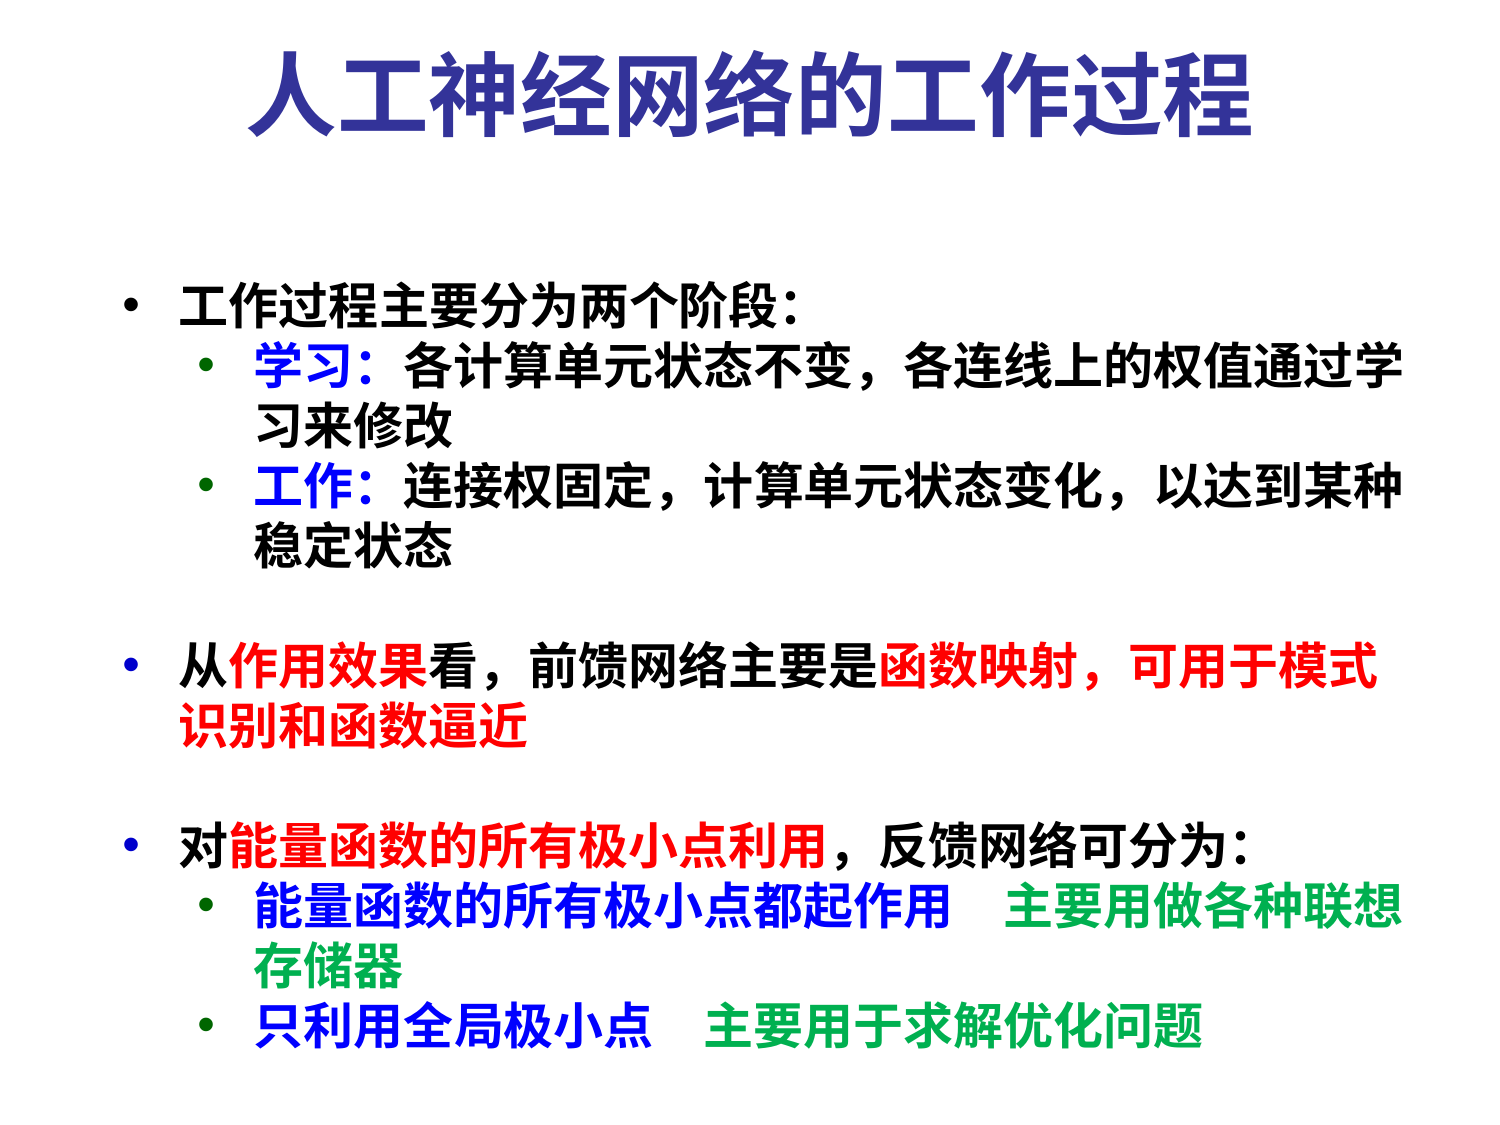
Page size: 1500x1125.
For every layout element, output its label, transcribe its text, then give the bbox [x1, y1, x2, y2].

text_box 工作过程主要分为两个阶段： 学习：各计算单元状态不变，各连线上的权值通过学习来修改 工作：连接权固定，计算单元状态变化，以达到某种稳定状态 从作用效果看，前馈网络主要是函数映射，可用于模式识别和函数逼近 对能量函数的所有极小点利用，反馈网络可分为： 能量函数的所有极小点都起作用 主要用做各种联想存储器 只利用全局极小点 主要用于求解优化问题 [107, 267, 1425, 1062]
text_box 人工神经网络的工作过程 [0, 30, 1500, 156]
